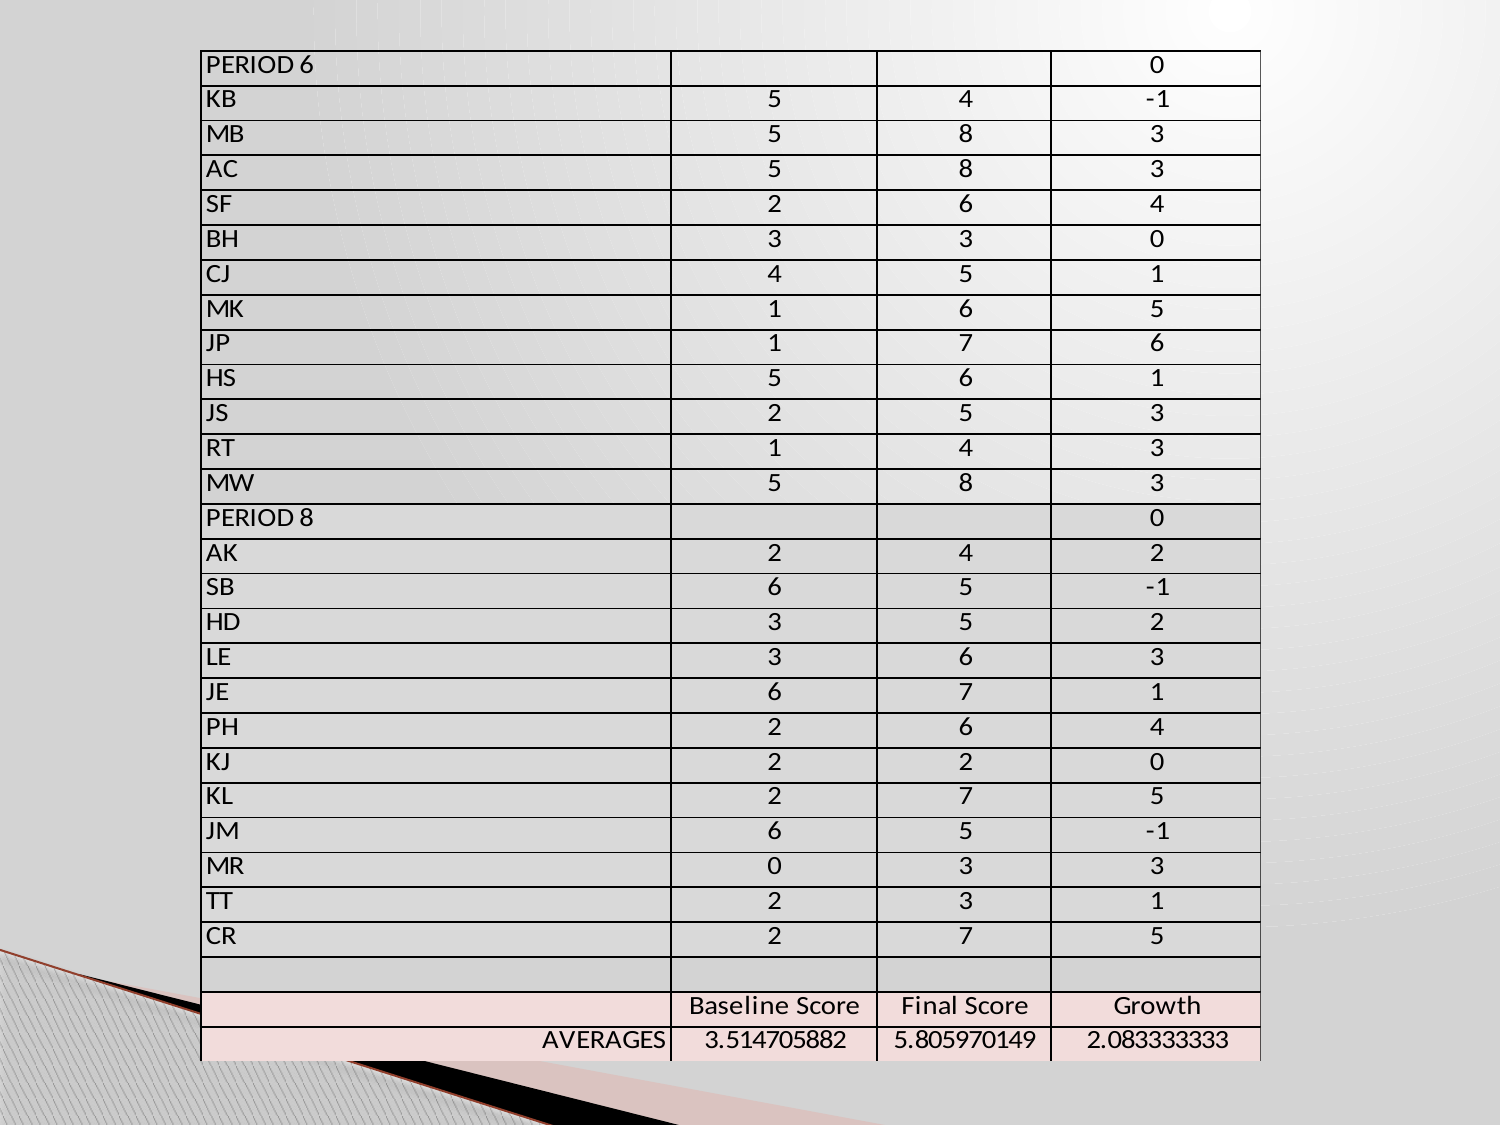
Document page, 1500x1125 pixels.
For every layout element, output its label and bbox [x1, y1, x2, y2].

picture [199, 49, 1263, 1063]
